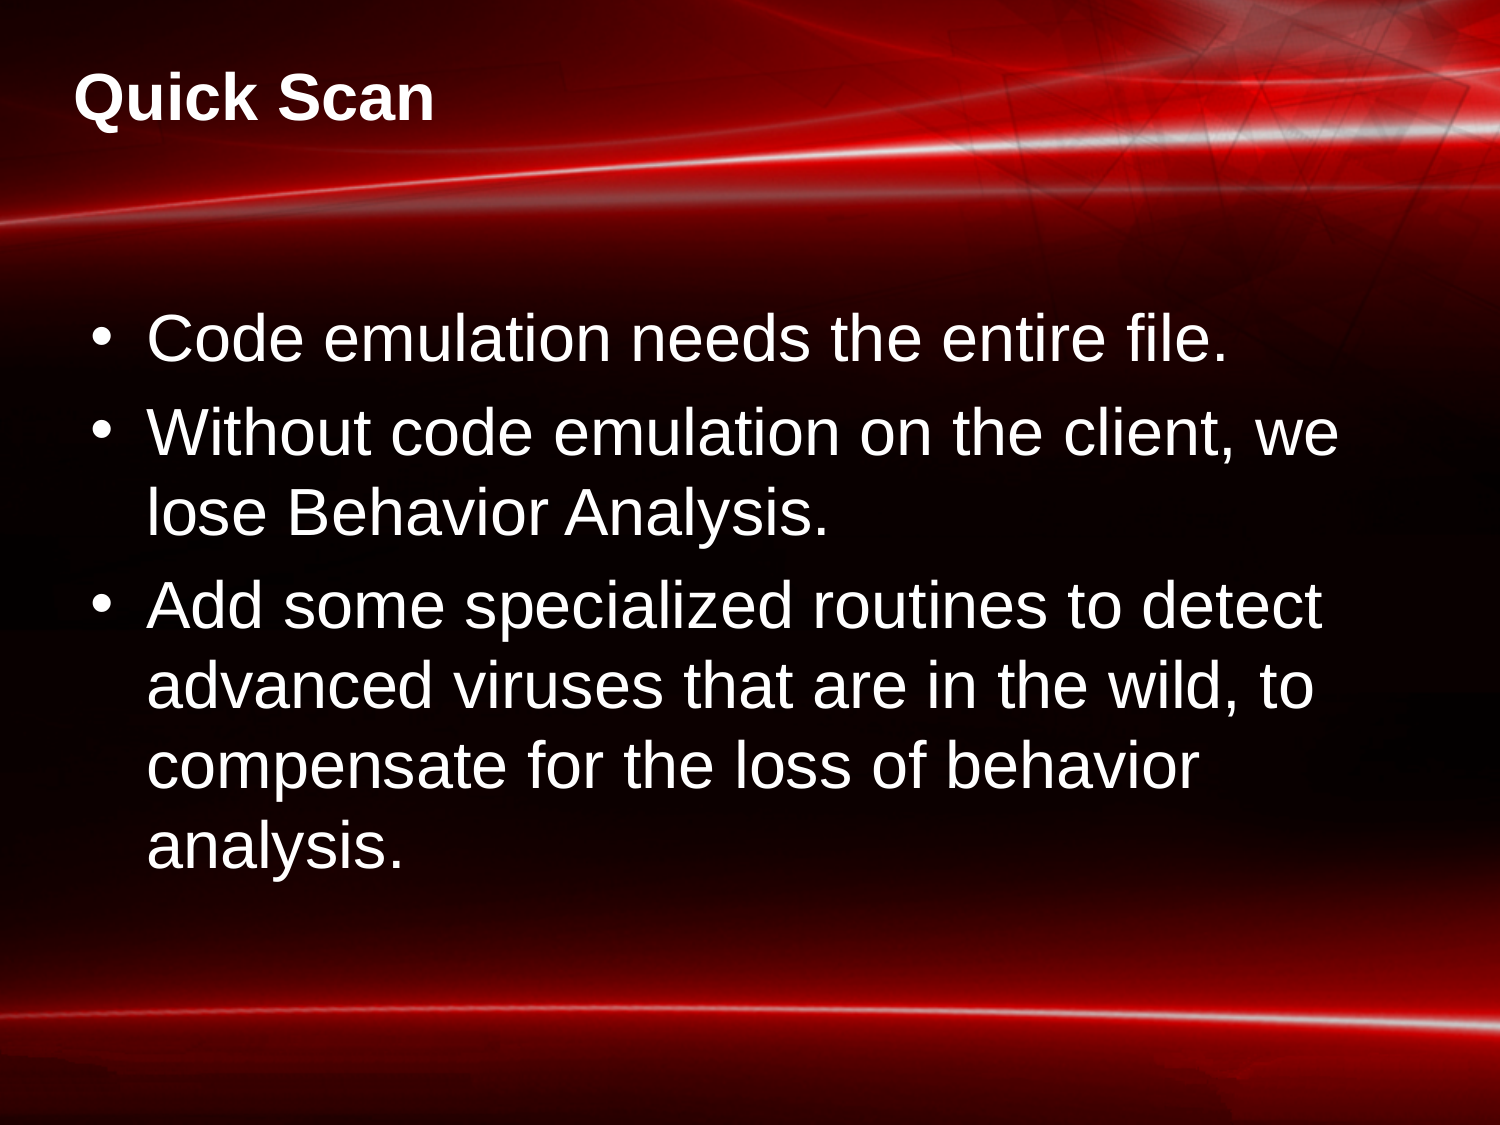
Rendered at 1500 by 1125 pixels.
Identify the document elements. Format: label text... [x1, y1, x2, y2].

list Code emulation needs the entire file. Without code emulation on the client, we lose Behavior Analysis. Add some specialized routines to detect advanced viruses that are in the wild, to compensate for the loss of behavior analysis. [74, 287, 1426, 913]
picture [0, 0, 1500, 1125]
title Quick Scan [58, 0, 1409, 188]
